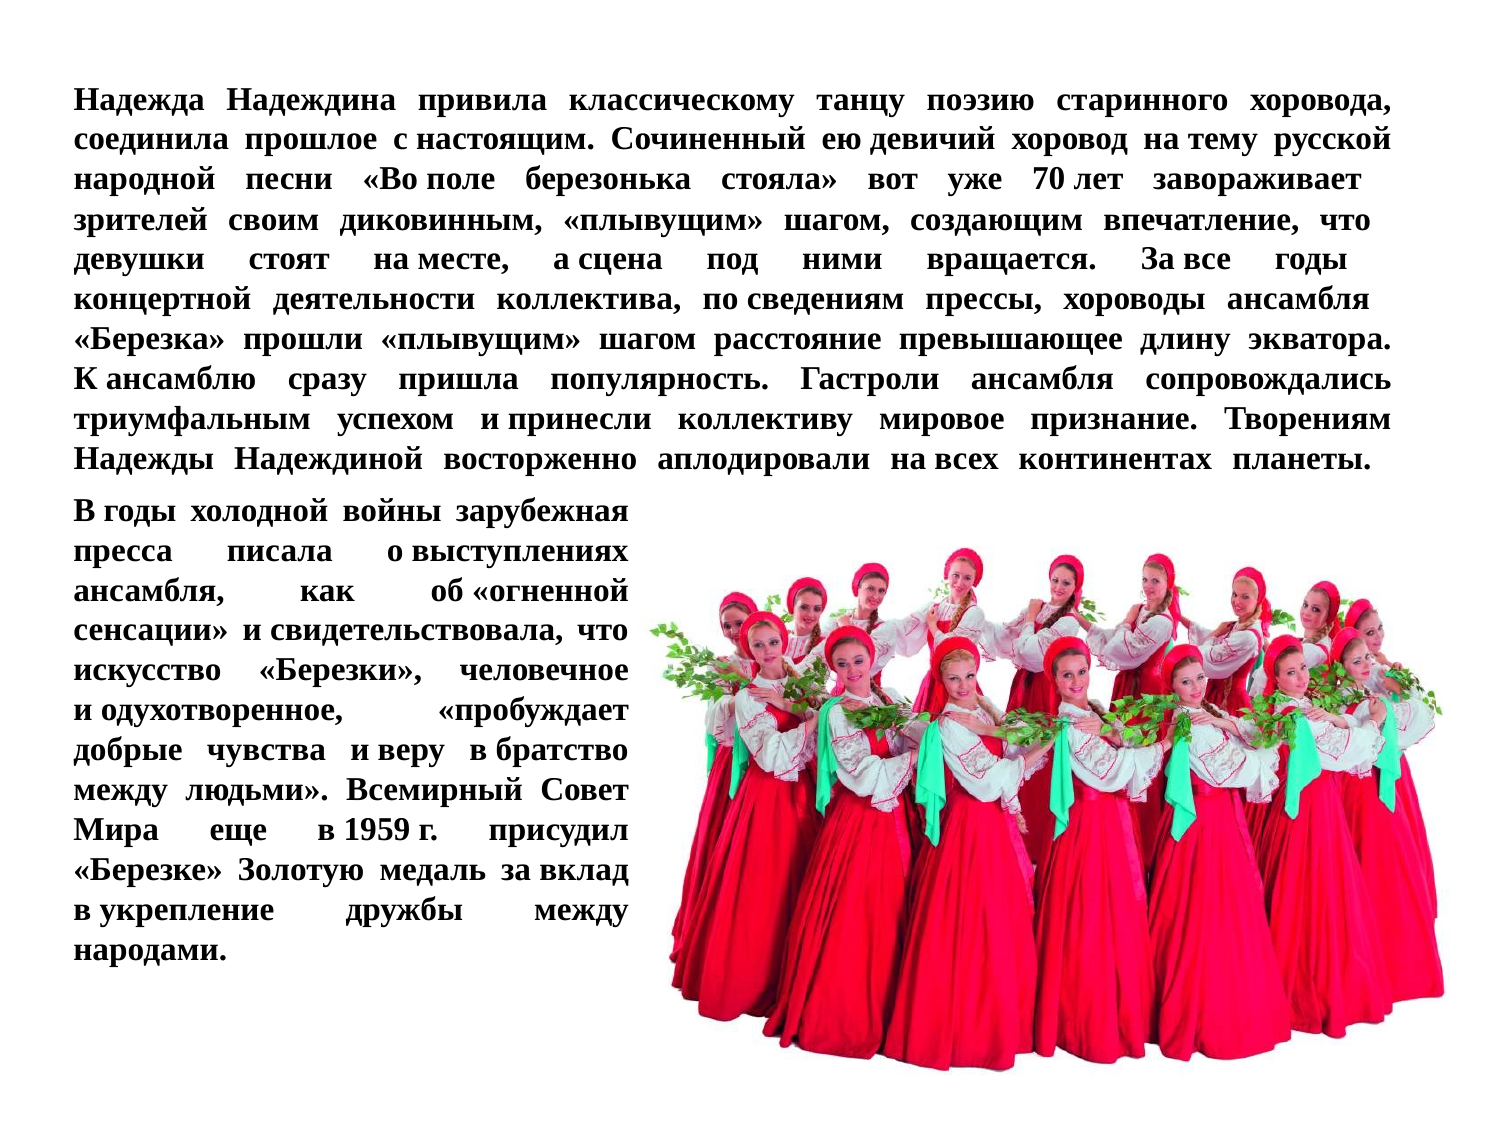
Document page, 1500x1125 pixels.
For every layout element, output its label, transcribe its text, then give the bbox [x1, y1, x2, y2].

text_box В годы холодной войны зарубежная пресса писала о выступлениях ансамбля, как об «огненной сенсации» и свидетельствовала, что искусство «Березки», человечное и одухотворенное, «пробуждает добрые чувства и веру в братство между людьми». Всемирный Совет Мира еще в 1959 г. присудил «Березке» Золотую медаль за вклад в укрепление дружбы между народами. [58, 480, 645, 975]
title Надежда Надеждина привила классическому танцу поэзию старинного хоровода, соединила прошлое с настоящим. Сочиненный ею девичий хоровод на тему русской народной песни «Во поле березонька стояла» вот уже 70 лет завораживает зрителей своим диковинным, «плывущим» шагом, создающим впечатление, что девушки стоят на месте, а сцена под ними вращается. За все годы концертной деятельности коллектива, по сведениям прессы, хороводы ансамбля «Березка» прошли «плывущим» шагом расстояние превышающее длину экватора. К ансамблю сразу пришла популярность. Гастроли ансамбля сопровождались триумфальным успехом и принесли коллективу мировое признание. Творениям Надежды Надеждиной восторженно аплодировали на всех континентах планеты. [58, 222, 1409, 411]
picture [609, 489, 1500, 1125]
